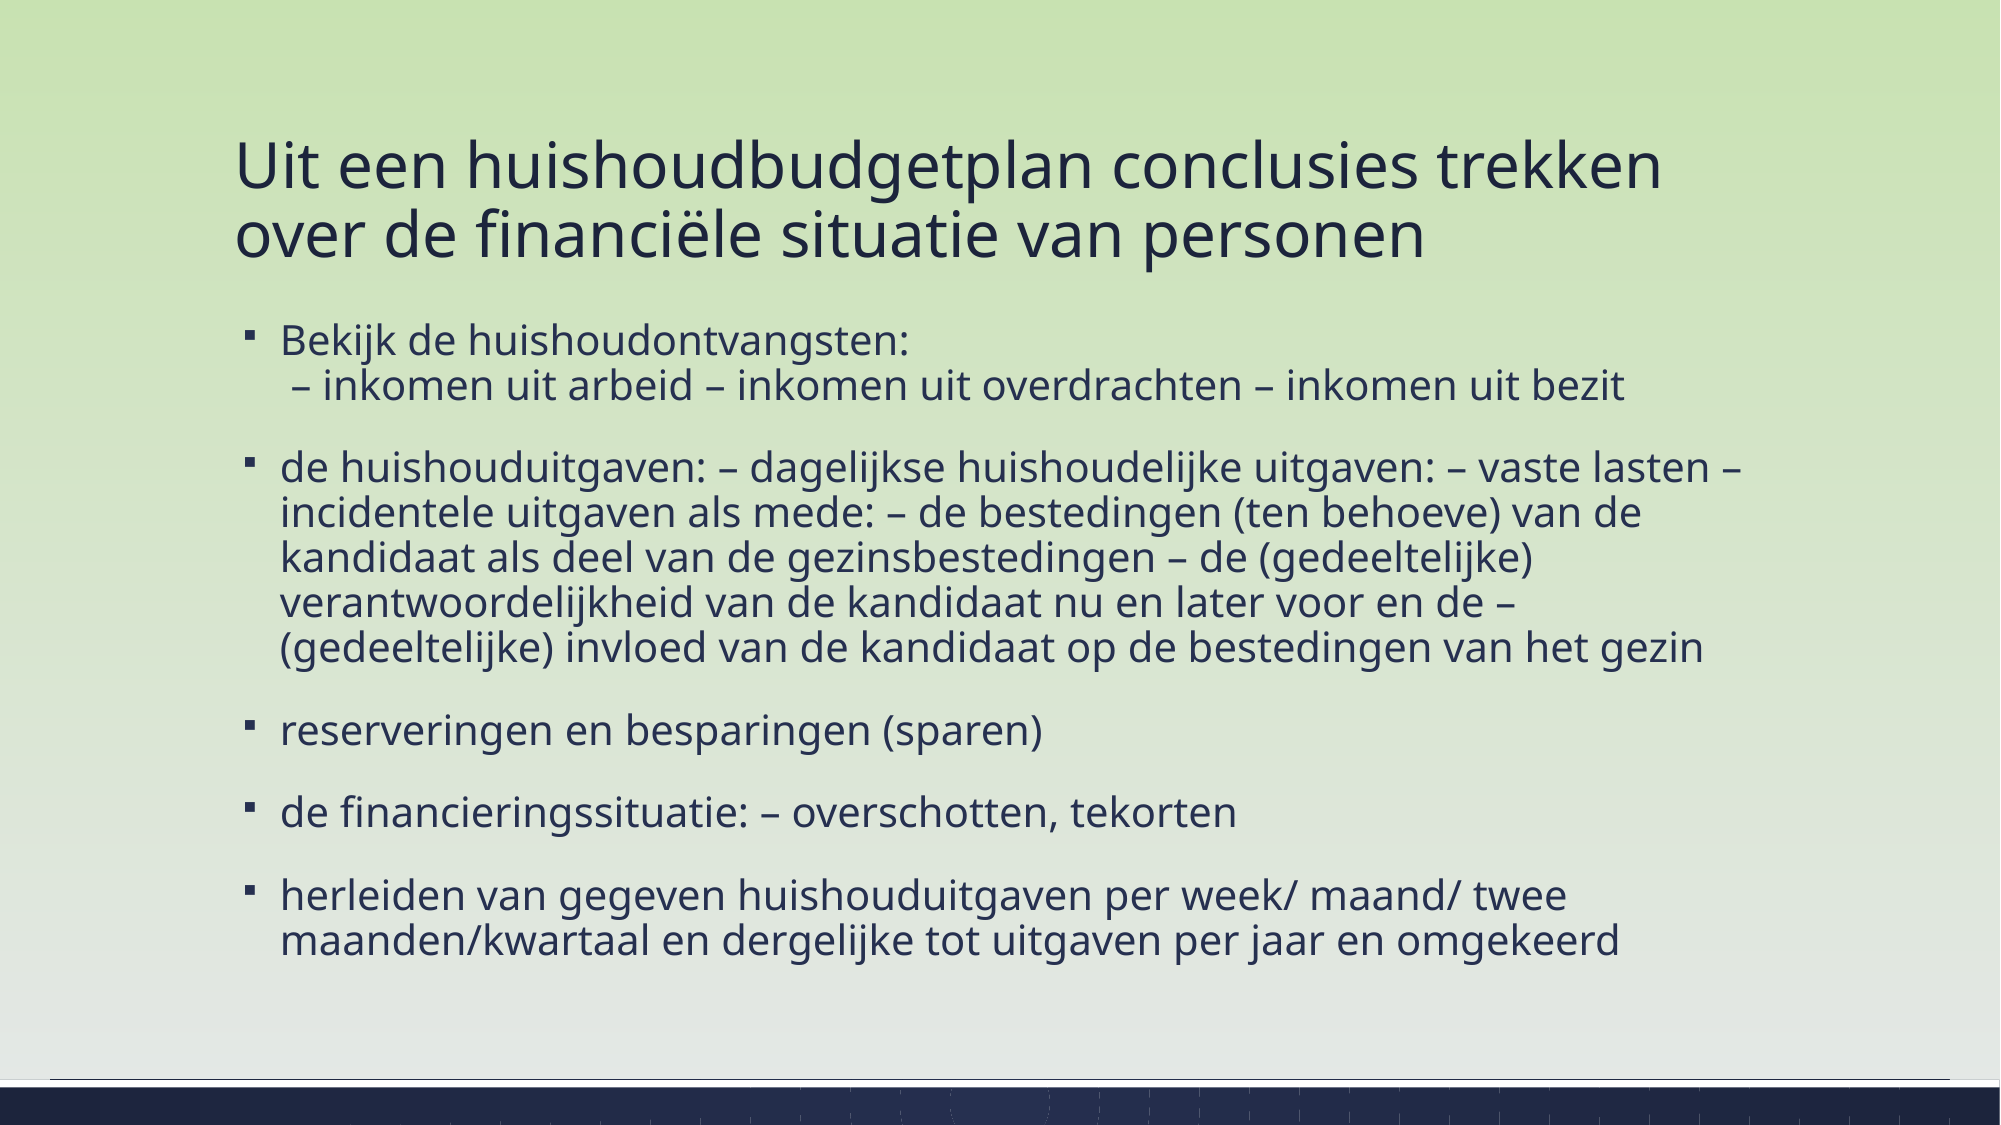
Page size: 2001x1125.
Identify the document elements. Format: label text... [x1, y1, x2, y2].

title Uit een huishoudbudgetplan conclusies trekken over de financiële situatie van personen [219, 76, 1780, 279]
list Bekijk de huishoudontvangsten: – inkomen uit arbeid – inkomen uit overdrachten – inkomen uit bezit de huishouduitgaven: – dagelijkse huishoudelijke uitgaven: – vaste lasten – incidentele uitgaven als mede: – de bestedingen (ten behoeve) van de kandidaat als deel van de gezinsbestedingen – de (gedeeltelijke) verantwoordelijkheid van de kandidaat nu en later voor en de – (gedeeltelijke) invloed van de kandidaat op de bestedingen van het gezin reserveringen en besparingen (sparen) de financieringssituatie: – overschotten, tekorten herleiden van gegeven huishouduitgaven per week/ maand/ twee maanden/kwartaal en dergelijke tot uitgaven per jaar en omgekeerd [219, 311, 1780, 990]
